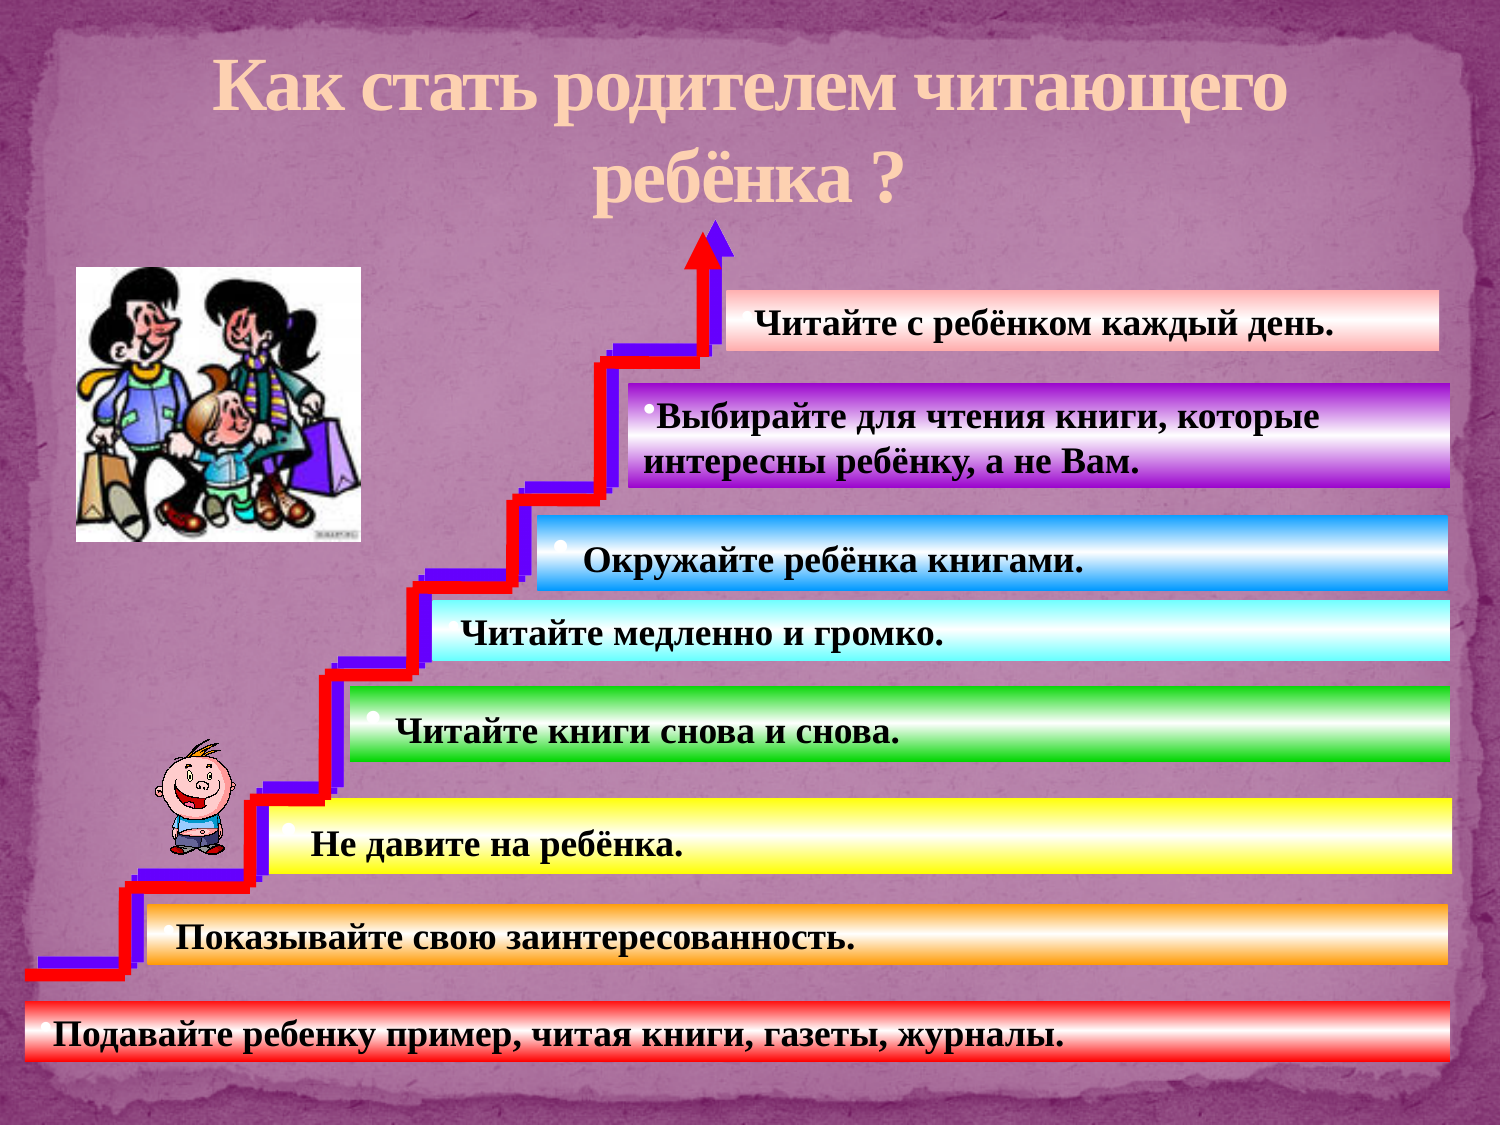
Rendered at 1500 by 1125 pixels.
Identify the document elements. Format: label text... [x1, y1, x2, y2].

text_box Читайте с ребёнком каждый день. [726, 290, 1440, 351]
text_box Читайте медленно и громко. [432, 600, 1450, 661]
text_box Выбирайте для чтения книги, которые интересны ребёнку, а не Вам. [628, 383, 1450, 488]
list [79, 269, 358, 539]
picture [147, 739, 253, 858]
text_box Не давите на ребёнка. [265, 798, 1453, 874]
text_box Показывайте свою заинтересованность. [147, 904, 1448, 965]
text_box Окружайте ребёнка книгами. [537, 515, 1448, 591]
text_box [696, 231, 710, 357]
text_box Читайте книги снова и снова. [350, 686, 1450, 762]
title Как стать родителем читающего ребёнка ? [74, 24, 1425, 225]
text_box Подавайте ребенку пример, читая книги, газеты, журналы. [24, 1001, 1450, 1062]
